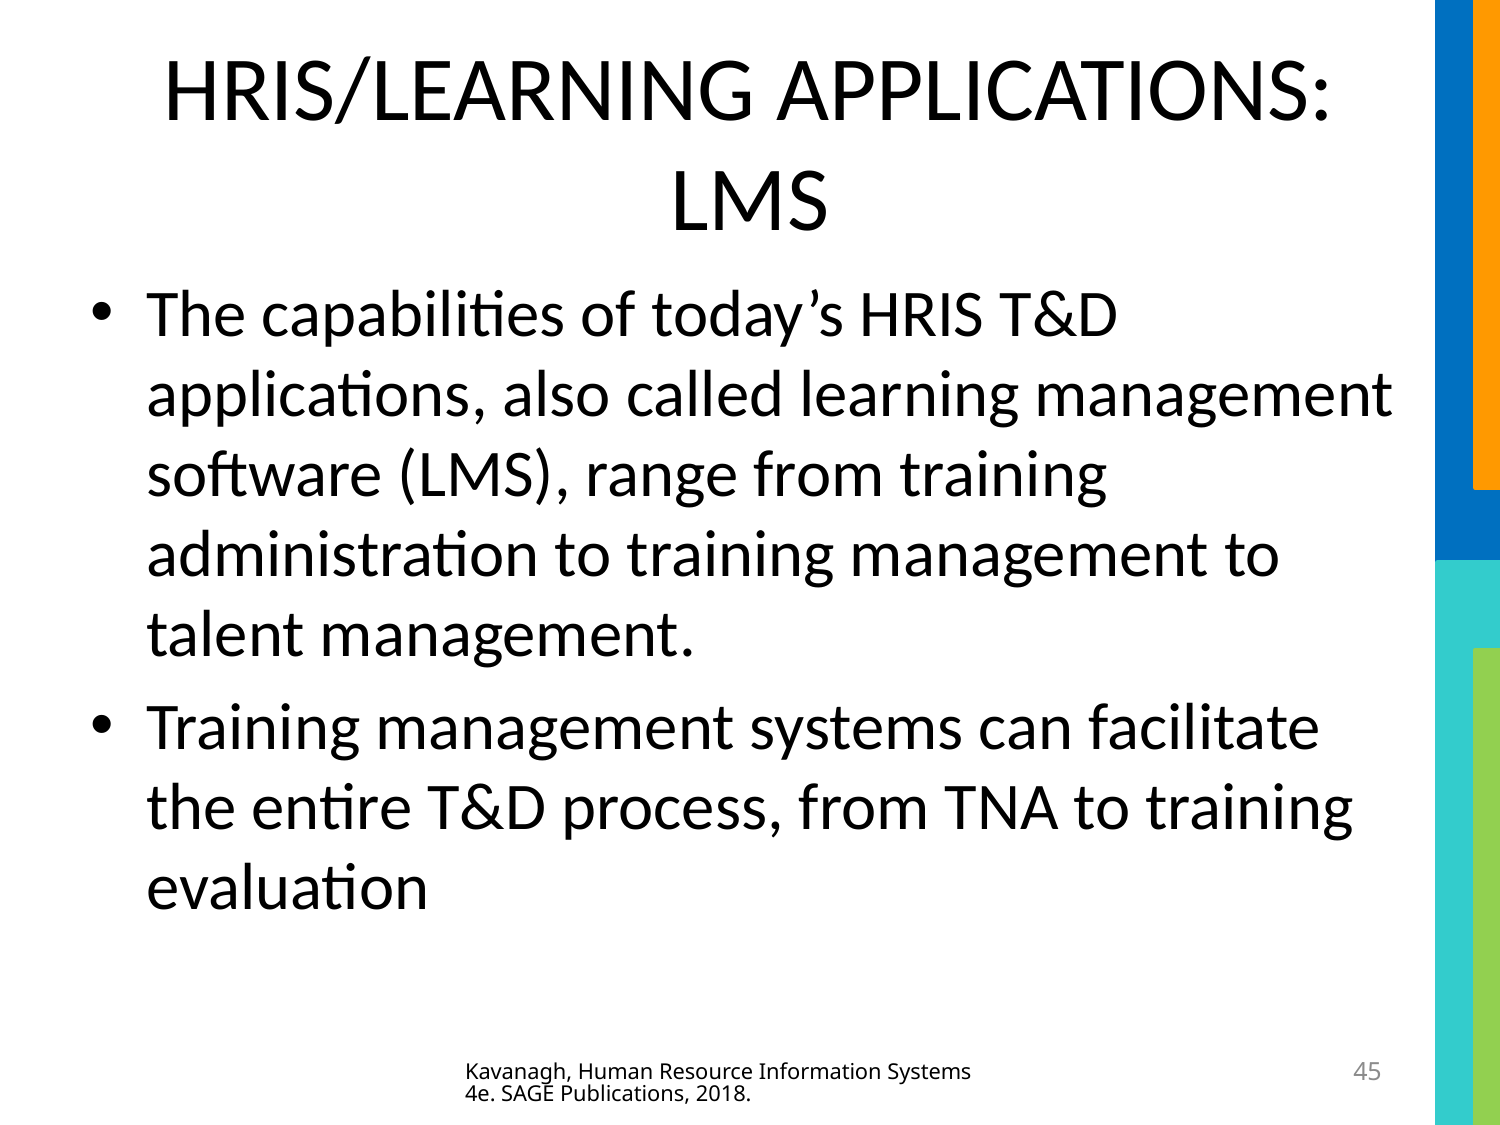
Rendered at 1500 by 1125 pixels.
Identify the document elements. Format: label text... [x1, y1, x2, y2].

footer Kavanagh, Human Resource Information Systems 4e. SAGE Publications, 2018. [450, 1042, 1004, 1103]
title HRIS/LEARNING APPLICATIONS: LMS [75, 45, 1425, 233]
list The capabilities of today’s HRIS T&D applications, also called learning management software (LMS), range from training administration to training management to talent management. Training management systems can facilitate the entire T&D process, from TNA to training evaluation [75, 262, 1425, 1005]
slide_number 45 [1059, 1042, 1397, 1103]
